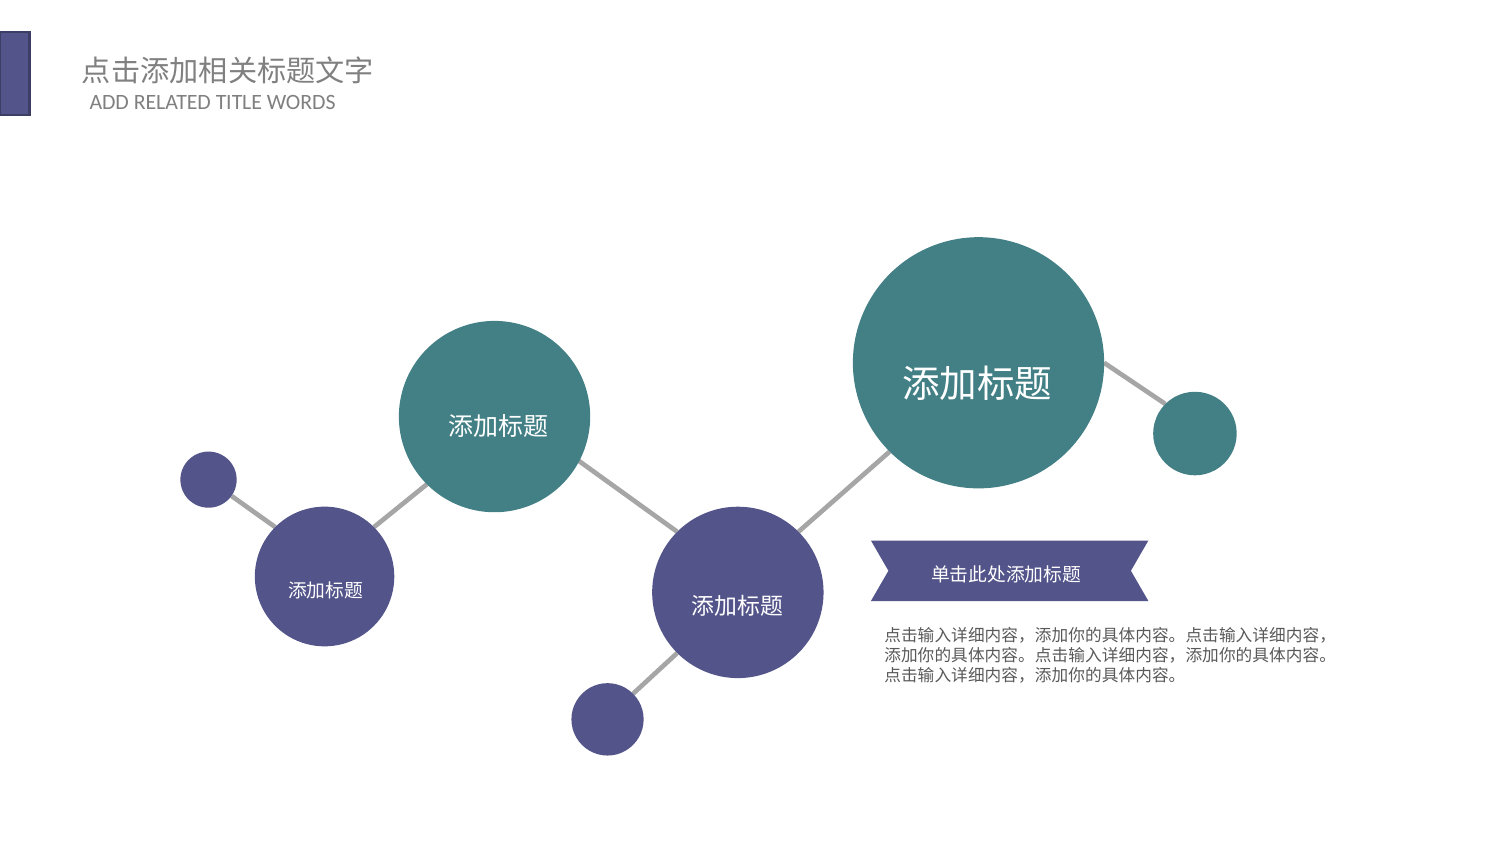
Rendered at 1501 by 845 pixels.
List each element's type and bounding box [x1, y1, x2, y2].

text_box [398, 320, 591, 513]
text_box [1153, 391, 1237, 476]
text_box [571, 683, 644, 756]
text_box [869, 540, 1367, 694]
text_box [373, 484, 427, 528]
text_box [652, 506, 824, 679]
text_box [798, 451, 890, 532]
text_box [633, 653, 678, 694]
text_box [231, 495, 276, 528]
text_box [1105, 362, 1166, 404]
text_box [180, 451, 237, 508]
text_box [852, 237, 1105, 489]
text_box [254, 506, 395, 647]
